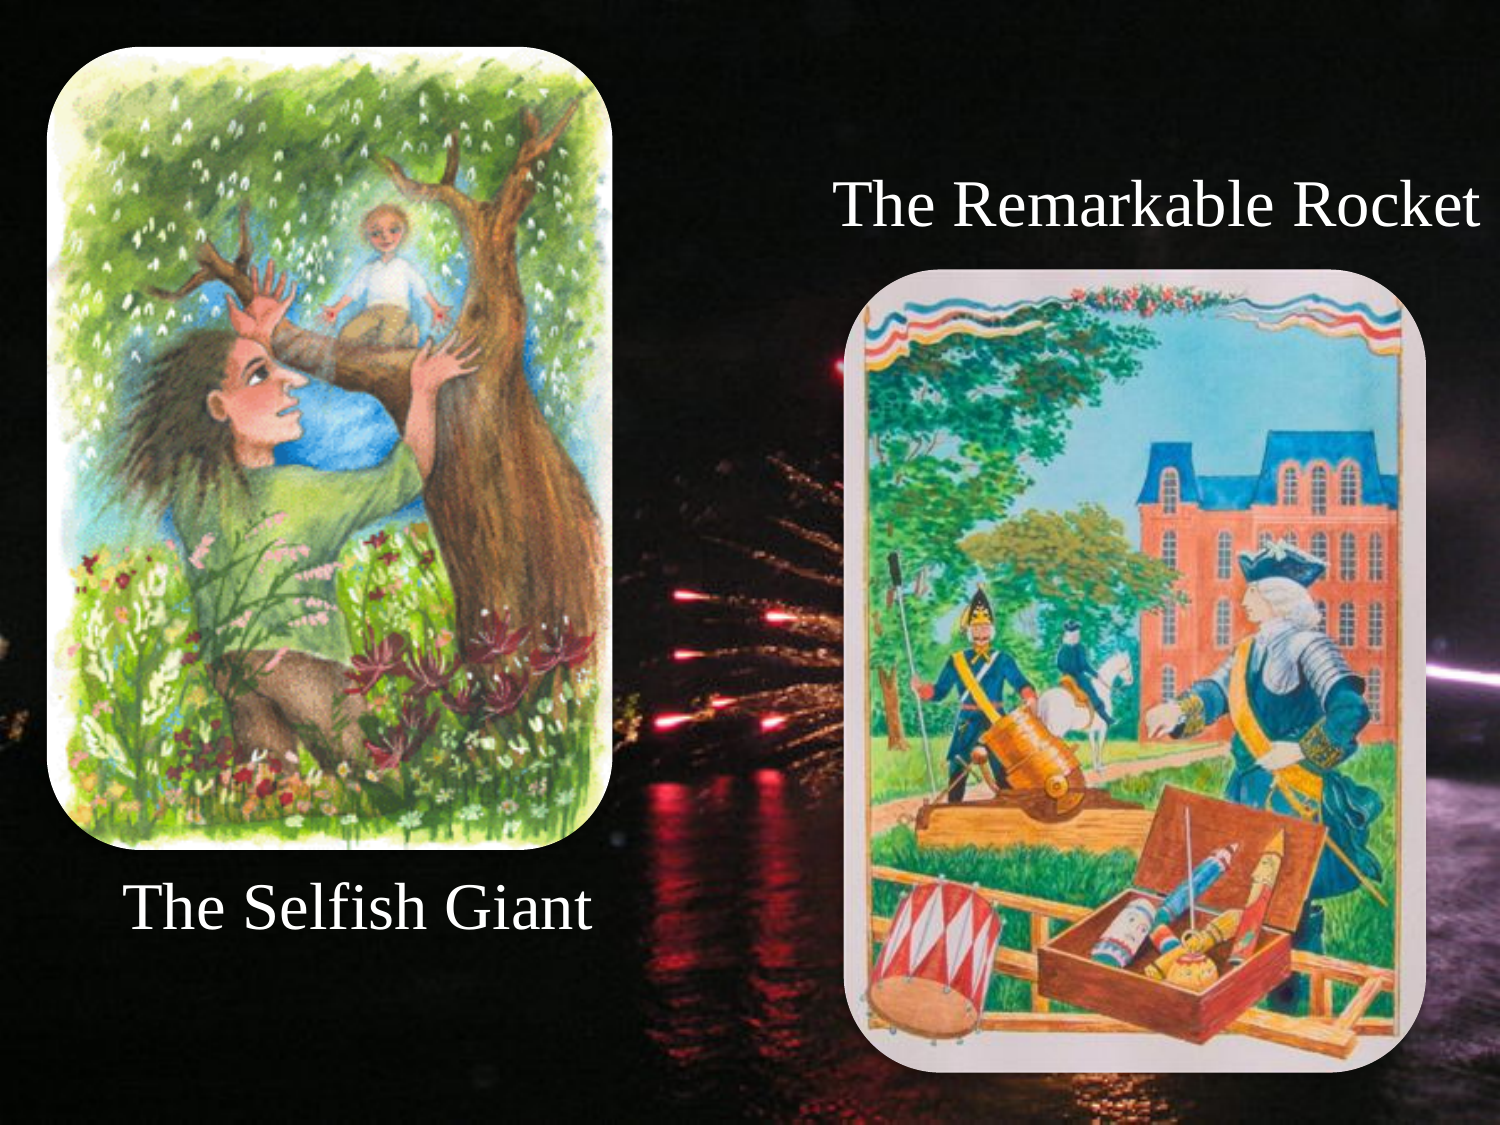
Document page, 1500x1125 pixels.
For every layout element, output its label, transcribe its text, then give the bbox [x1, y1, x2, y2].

text_box The Remarkable Rocket [817, 152, 1498, 247]
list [46, 46, 613, 851]
picture [0, 0, 1500, 1125]
text_box The Selfish Giant [107, 859, 609, 951]
